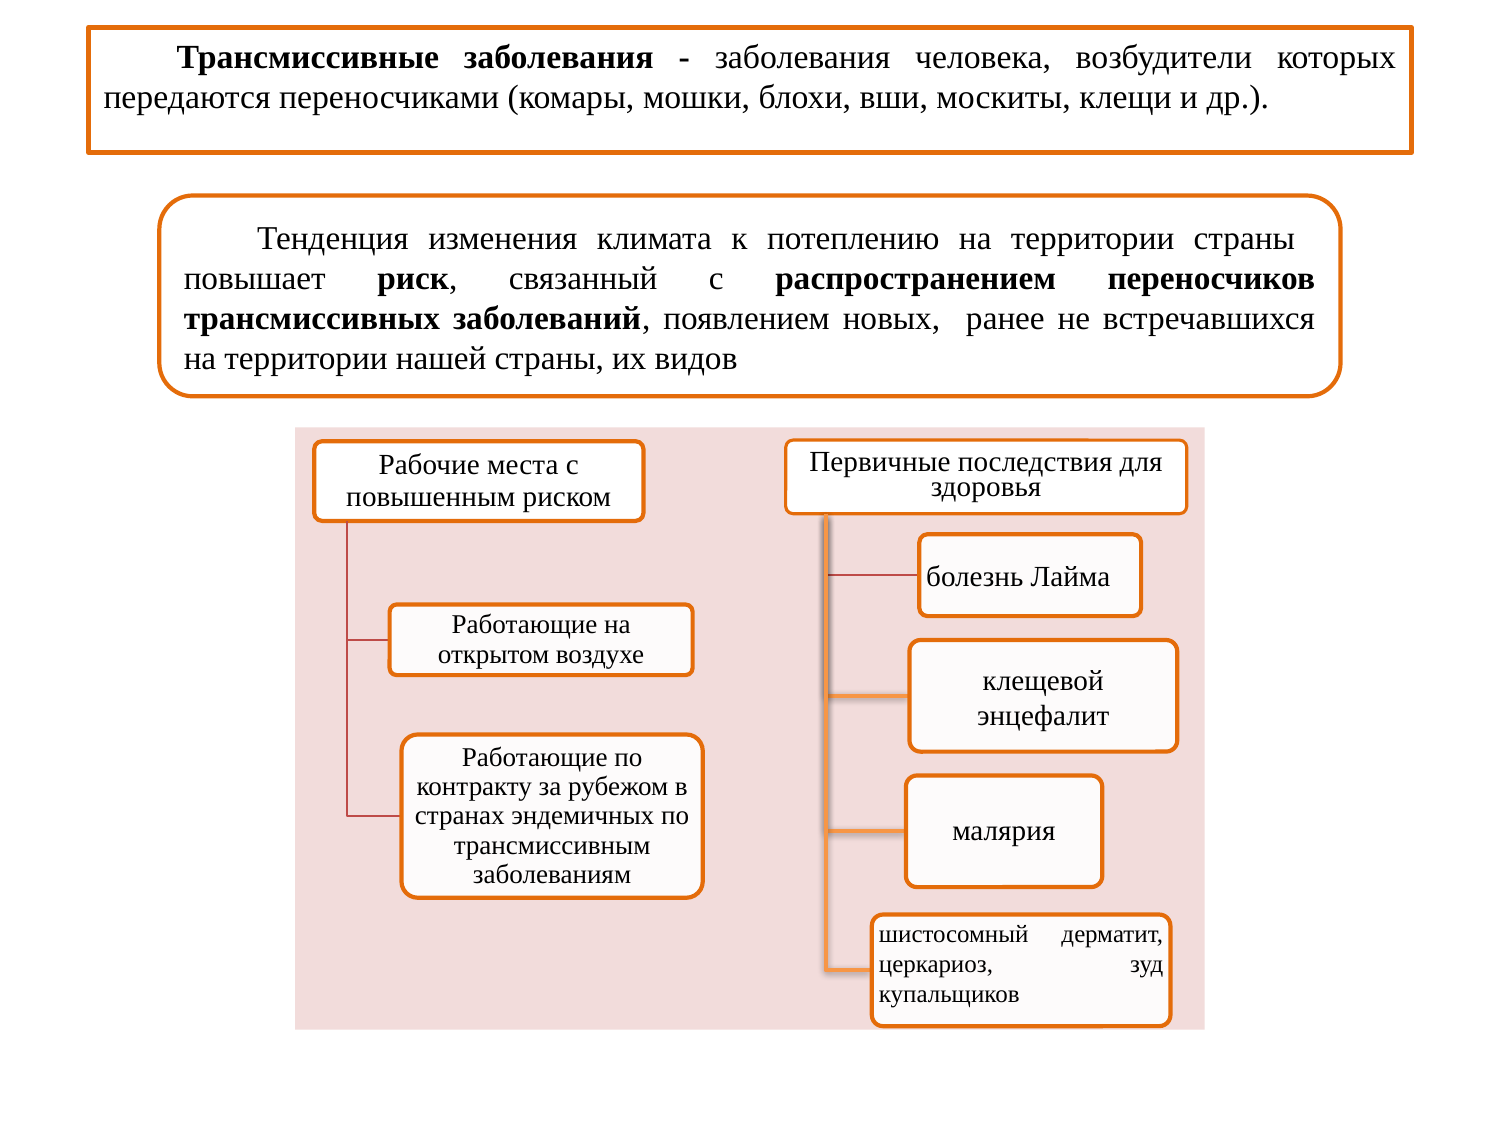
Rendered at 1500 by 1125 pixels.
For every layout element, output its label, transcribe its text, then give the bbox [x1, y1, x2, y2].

text_box Тенденция изменения климата к потеплению на территории страны повышает риск, связанный с распространением переносчиков трансмиссивных заболеваний, появлением новых, ранее не встречавшихся на территории нашей страны, их видов [157, 193, 1343, 399]
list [294, 427, 1205, 1031]
title Трансмиссивные заболевания - заболевания человека, возбудители которых передаются переносчиками (комары, мошки, блохи, вши, москиты, клещи и др.). [88, 27, 1412, 153]
